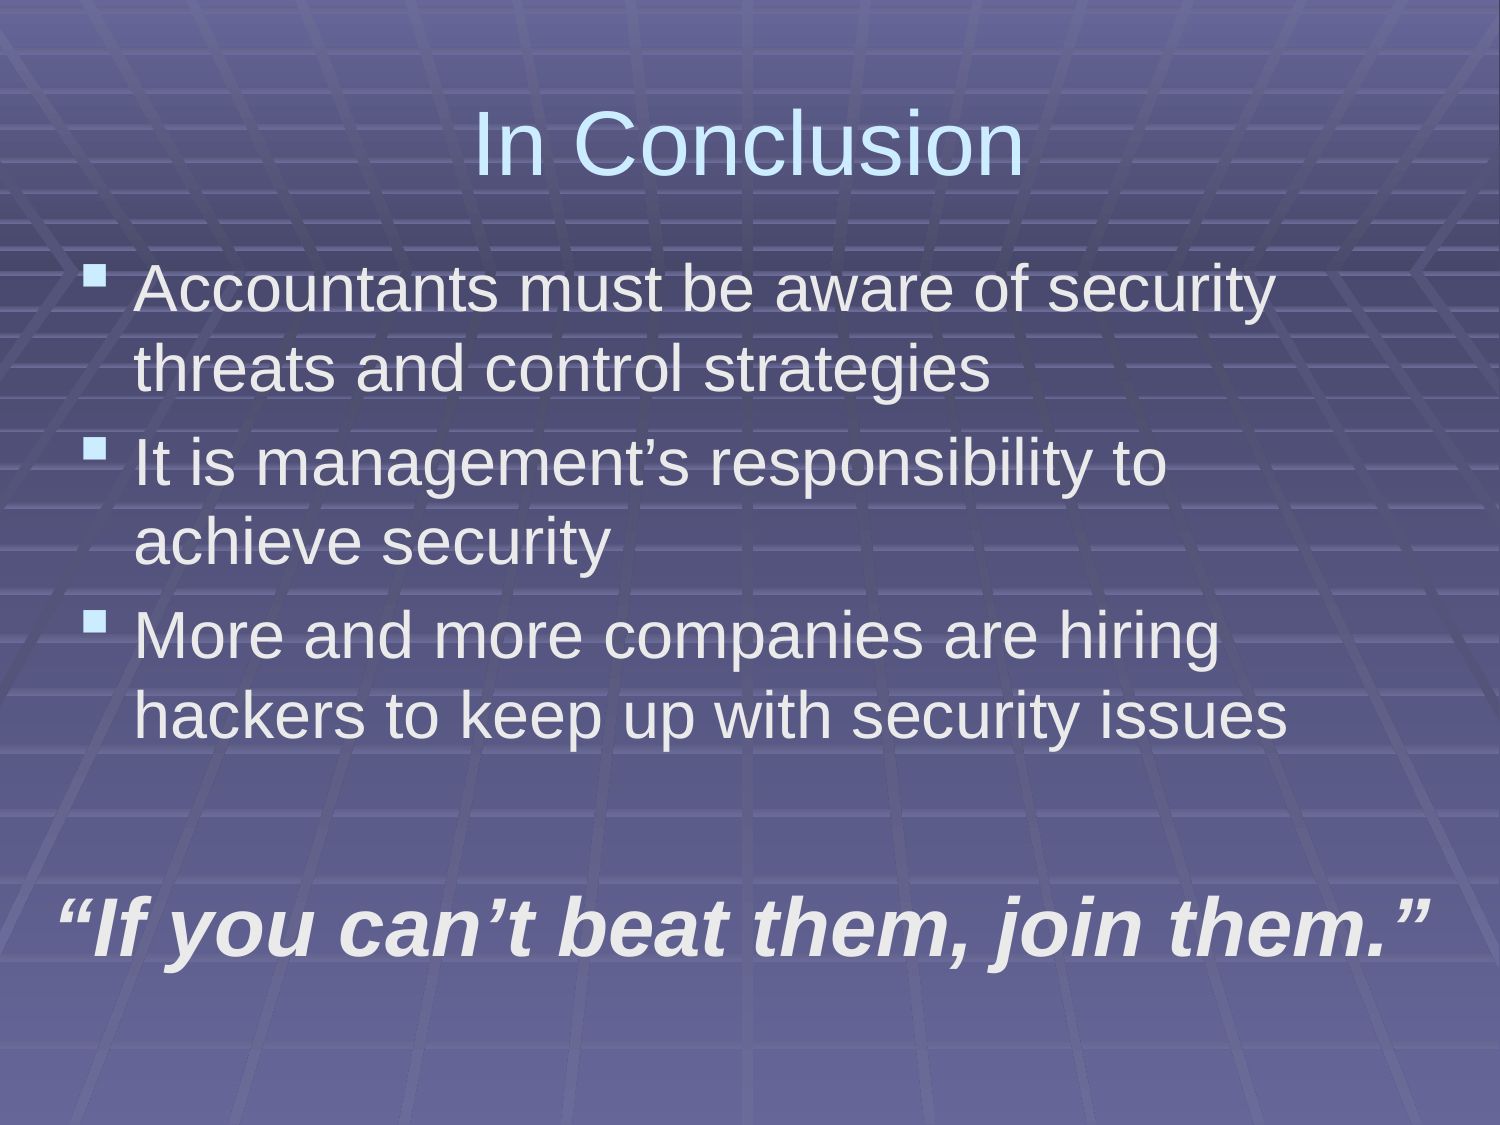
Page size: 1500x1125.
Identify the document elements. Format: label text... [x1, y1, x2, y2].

title In Conclusion [74, 44, 1425, 233]
list Accountants must be aware of security threats and control strategies It is management’s responsibility to achieve security More and more companies are hiring hackers to keep up with security issues [62, 237, 1412, 825]
text_box “If you can’t beat them, join them.” [37, 865, 1450, 981]
